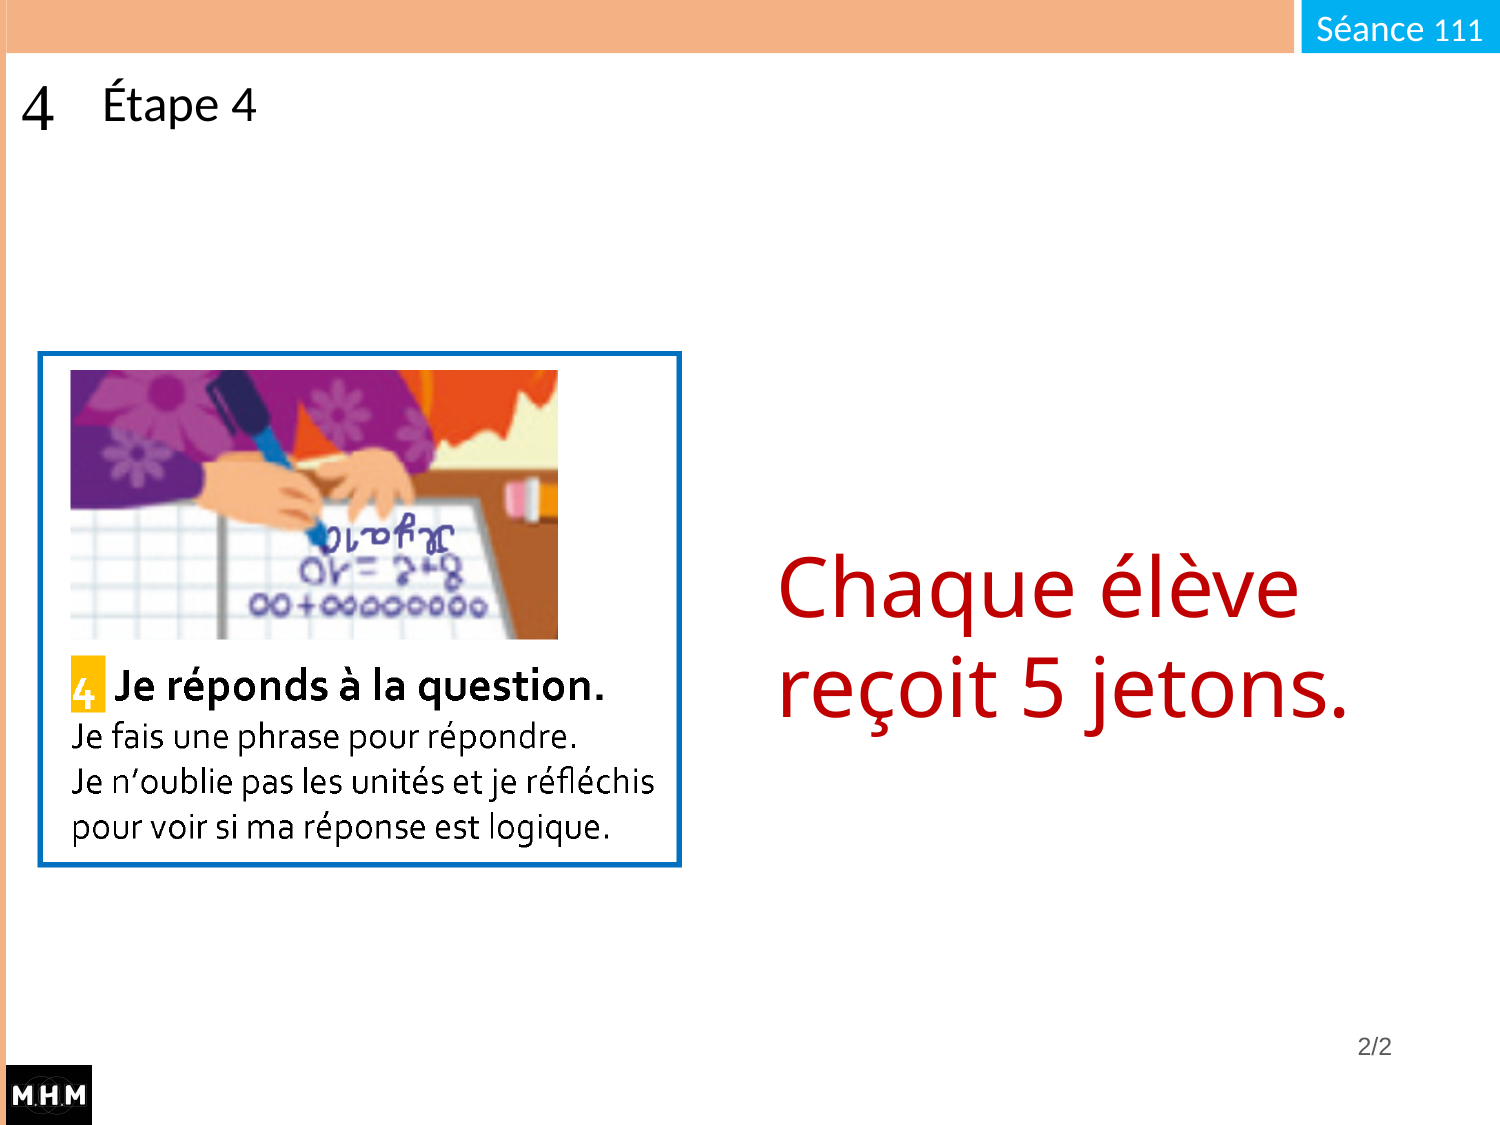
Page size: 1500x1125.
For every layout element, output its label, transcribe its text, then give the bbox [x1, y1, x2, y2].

title Étape 4 [87, 32, 1382, 140]
text_box Chaque élève reçoit 5 jetons. [762, 526, 1412, 742]
picture [34, 350, 684, 869]
picture [6, 1065, 92, 1125]
text_box 2/2 [1337, 1022, 1413, 1068]
